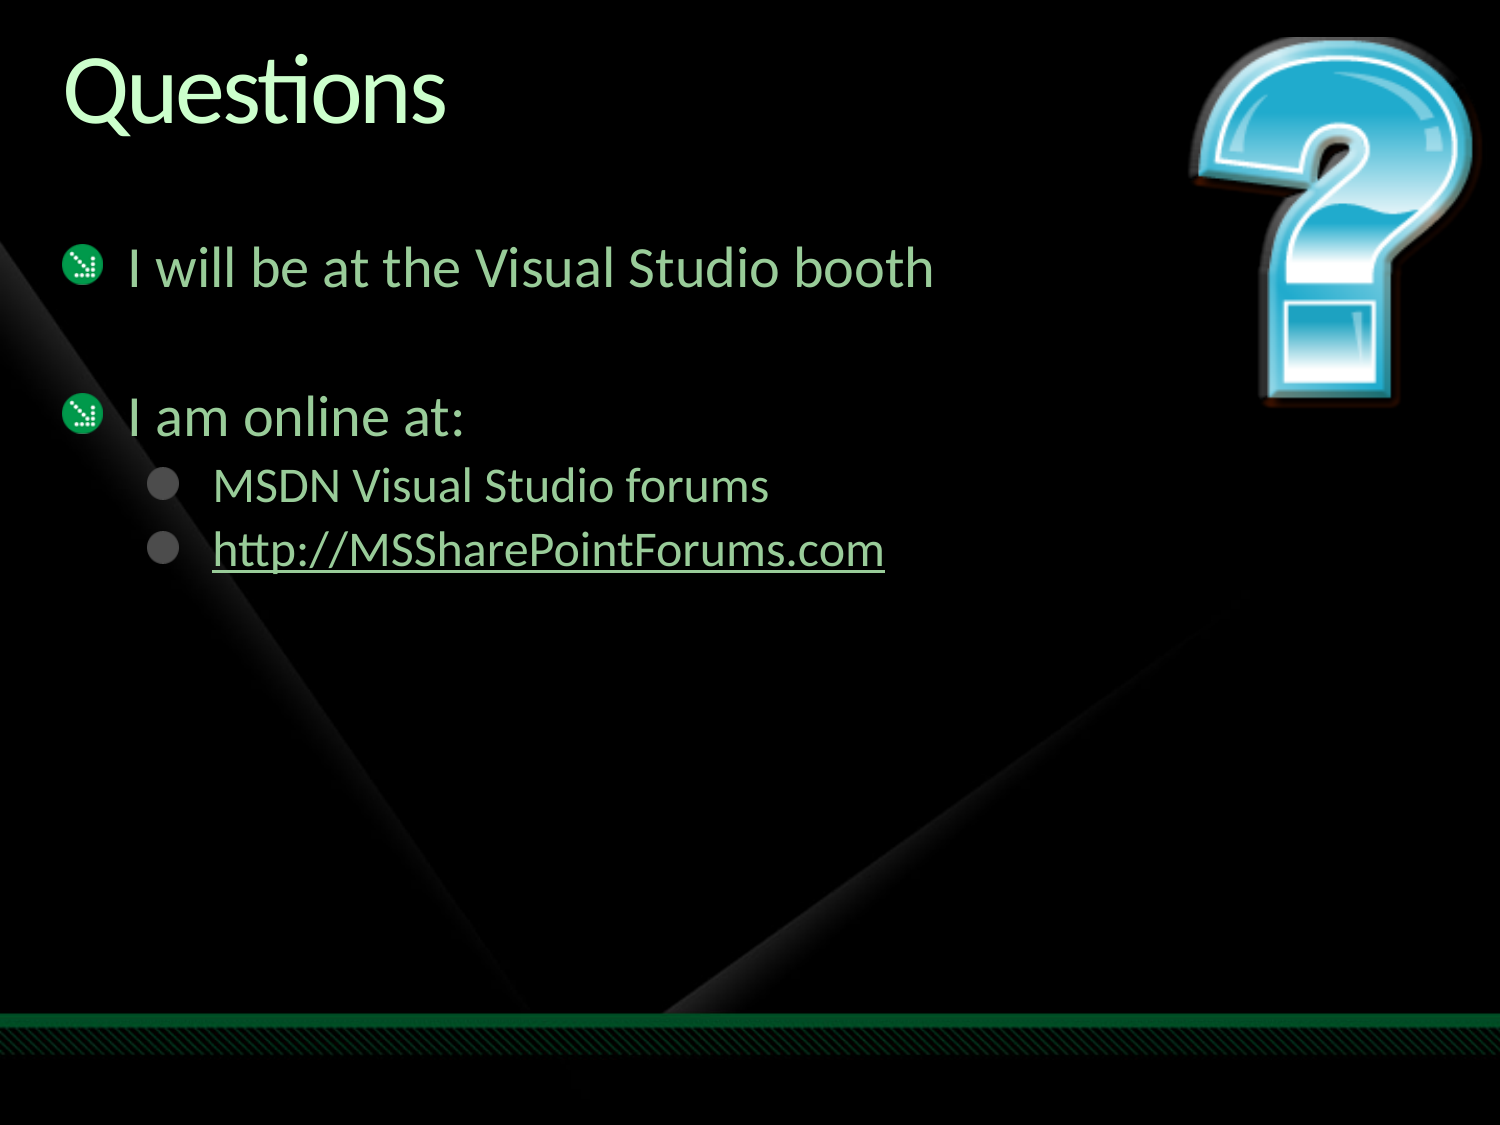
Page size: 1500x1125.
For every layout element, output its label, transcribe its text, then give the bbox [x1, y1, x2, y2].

picture [0, 0, 1500, 1125]
picture [147, 467, 179, 500]
picture [147, 531, 179, 564]
list I will be at the Visual Studio booth I am online at: MSDN Visual Studio forums http://MSSharePointForums.com [62, 237, 1250, 1125]
title Questions [62, 37, 1149, 147]
